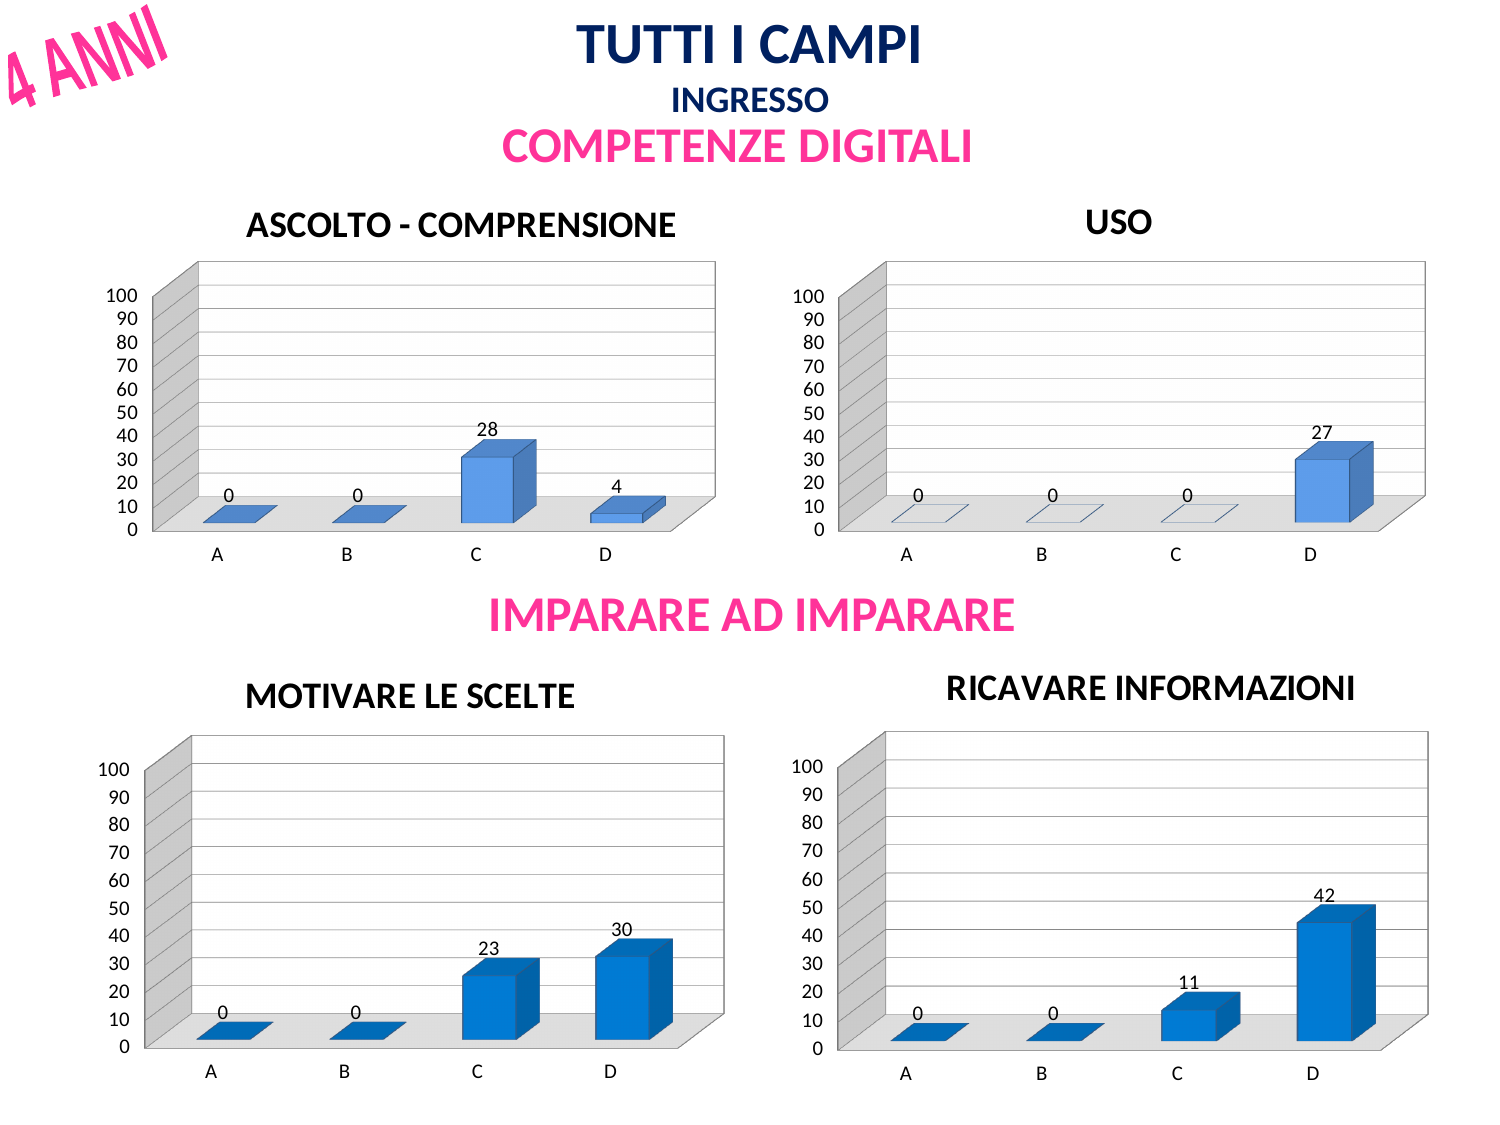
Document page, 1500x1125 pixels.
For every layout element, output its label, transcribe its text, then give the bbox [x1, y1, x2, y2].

chart [773, 644, 1447, 1095]
chart [82, 177, 739, 575]
text_box Imparare ad imparare [242, 574, 1264, 650]
chart [773, 177, 1445, 575]
chart [82, 649, 739, 1093]
text_box TUTTI I CAMPI INGRESSO [561, 0, 939, 104]
text_box Competenze digitali [277, 104, 1199, 180]
